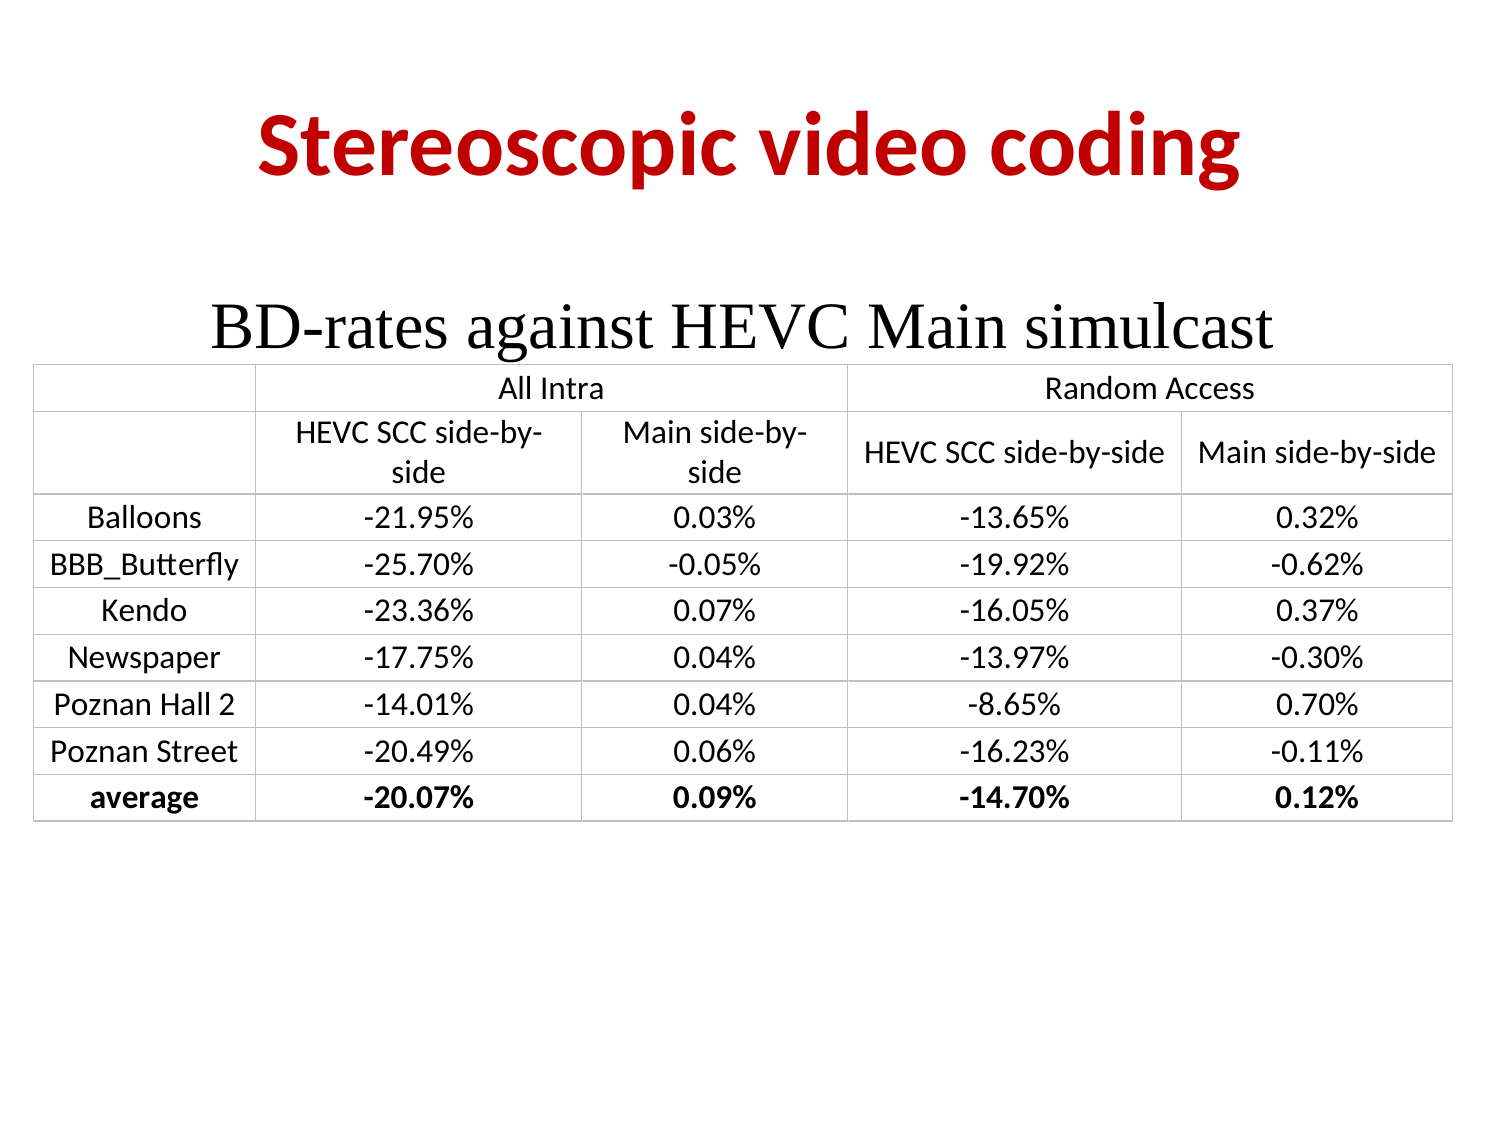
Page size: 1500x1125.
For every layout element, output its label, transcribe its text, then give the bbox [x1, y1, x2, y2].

title Stereoscopic video coding [75, 45, 1425, 233]
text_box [32, 266, 1454, 1078]
